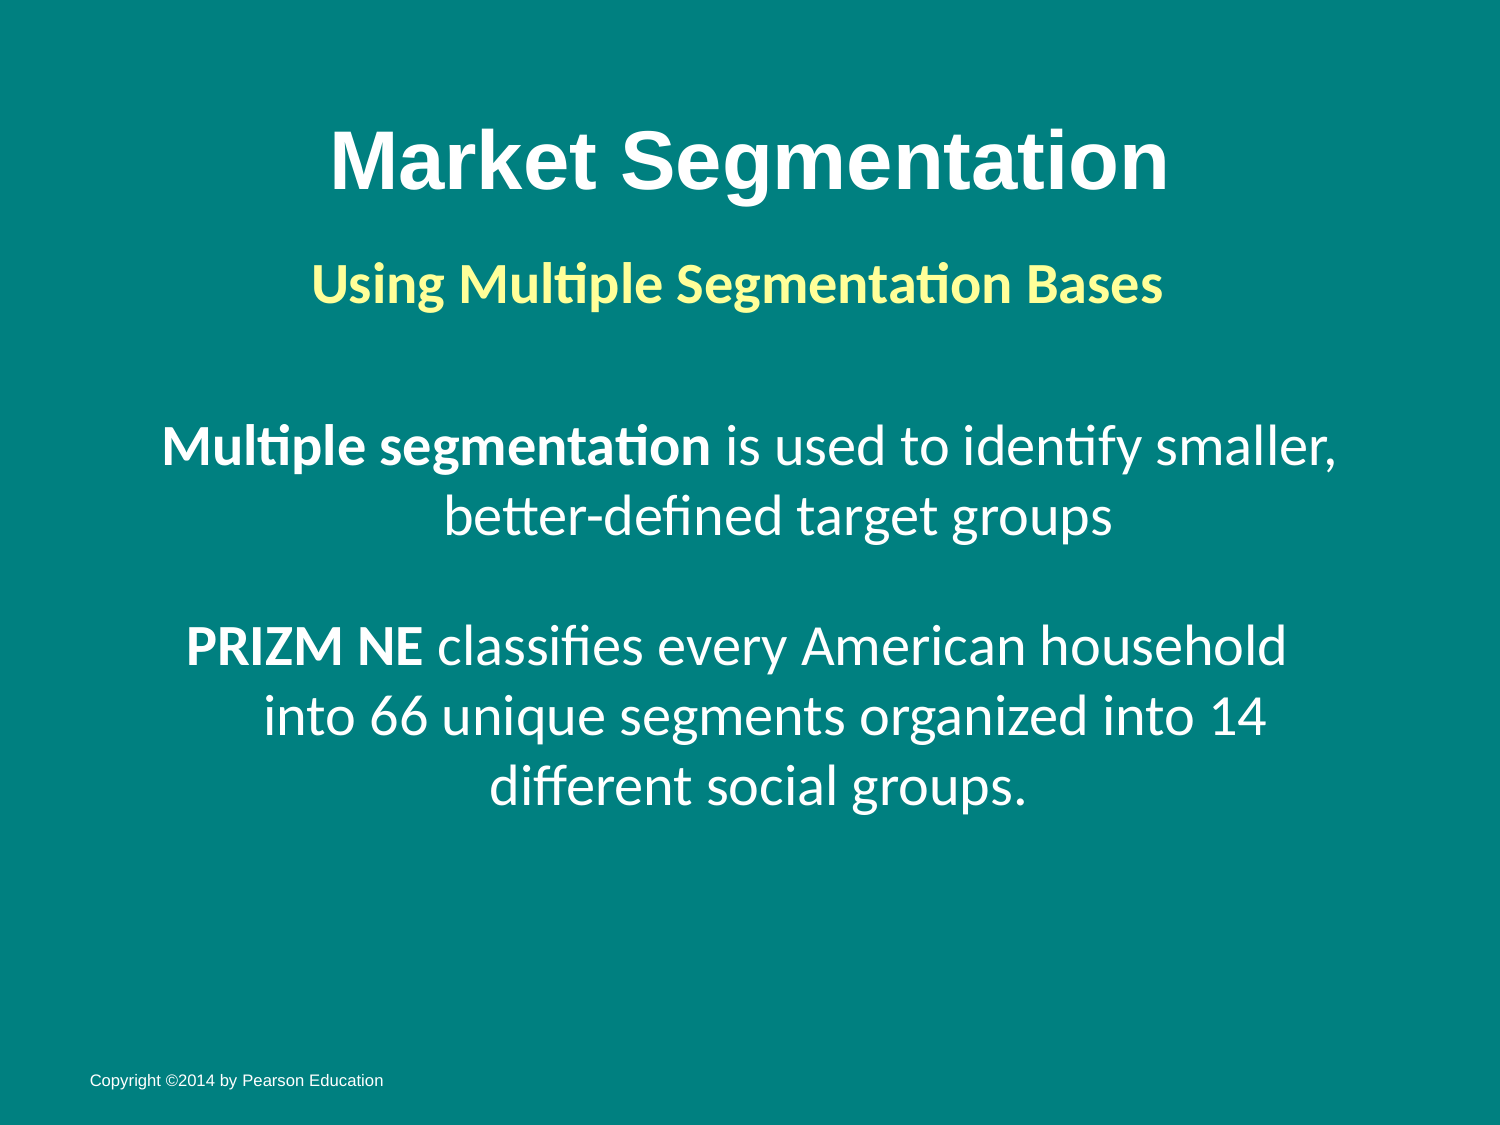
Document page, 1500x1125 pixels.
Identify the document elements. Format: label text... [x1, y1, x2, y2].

list Multiple segmentation is used to identify smaller, better-defined target groups [112, 399, 1388, 826]
title Market Segmentation [112, 37, 1388, 226]
list Using Multiple Segmentation Bases PRIZM NE classifies every American household into 66 unique segments organized into 14 different social groups. [149, 237, 1326, 326]
text_box Copyright ©2014 by Pearson Education [74, 1062, 825, 1098]
